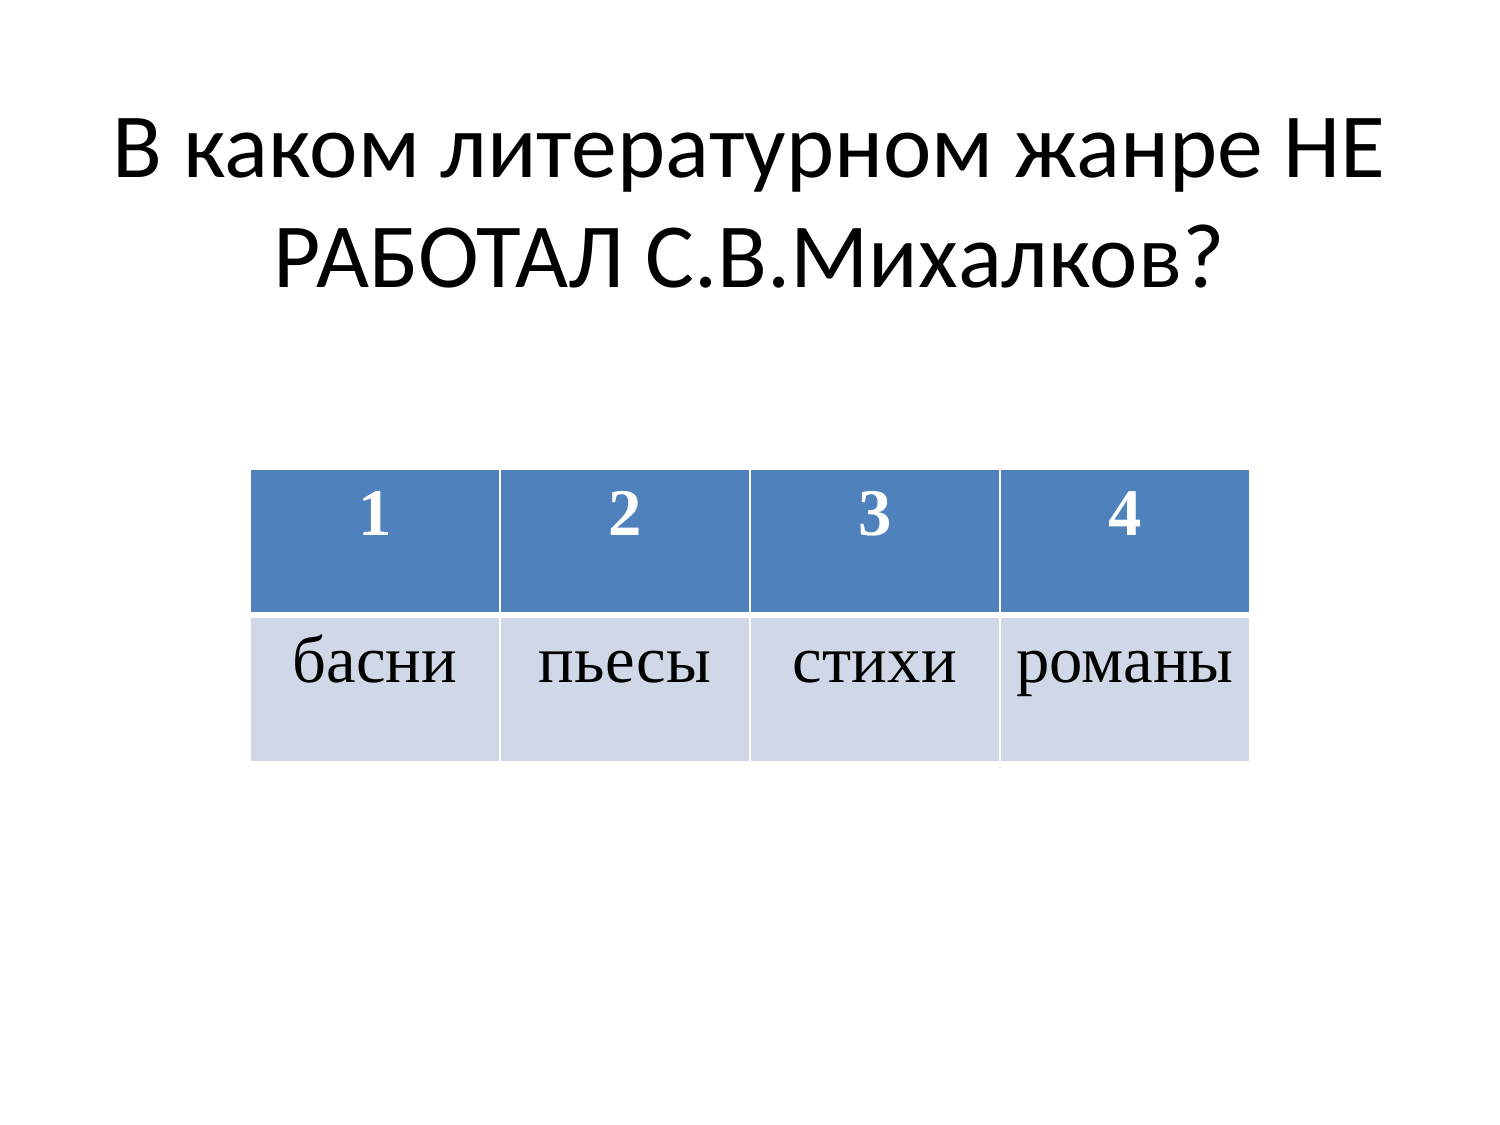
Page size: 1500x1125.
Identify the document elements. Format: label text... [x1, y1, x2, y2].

table_cell романы [1001, 618, 1249, 761]
title В каком литературном жанре НЕ РАБОТАЛ С.В.Михалков? [75, 45, 1425, 457]
table_header 4 [1001, 470, 1249, 612]
table_cell стихи [751, 618, 999, 761]
table_cell басни [251, 618, 499, 761]
table_cell пьесы [501, 618, 749, 761]
table_header 1 [251, 470, 499, 612]
table_header 3 [751, 470, 999, 612]
table_header 2 [501, 470, 749, 612]
